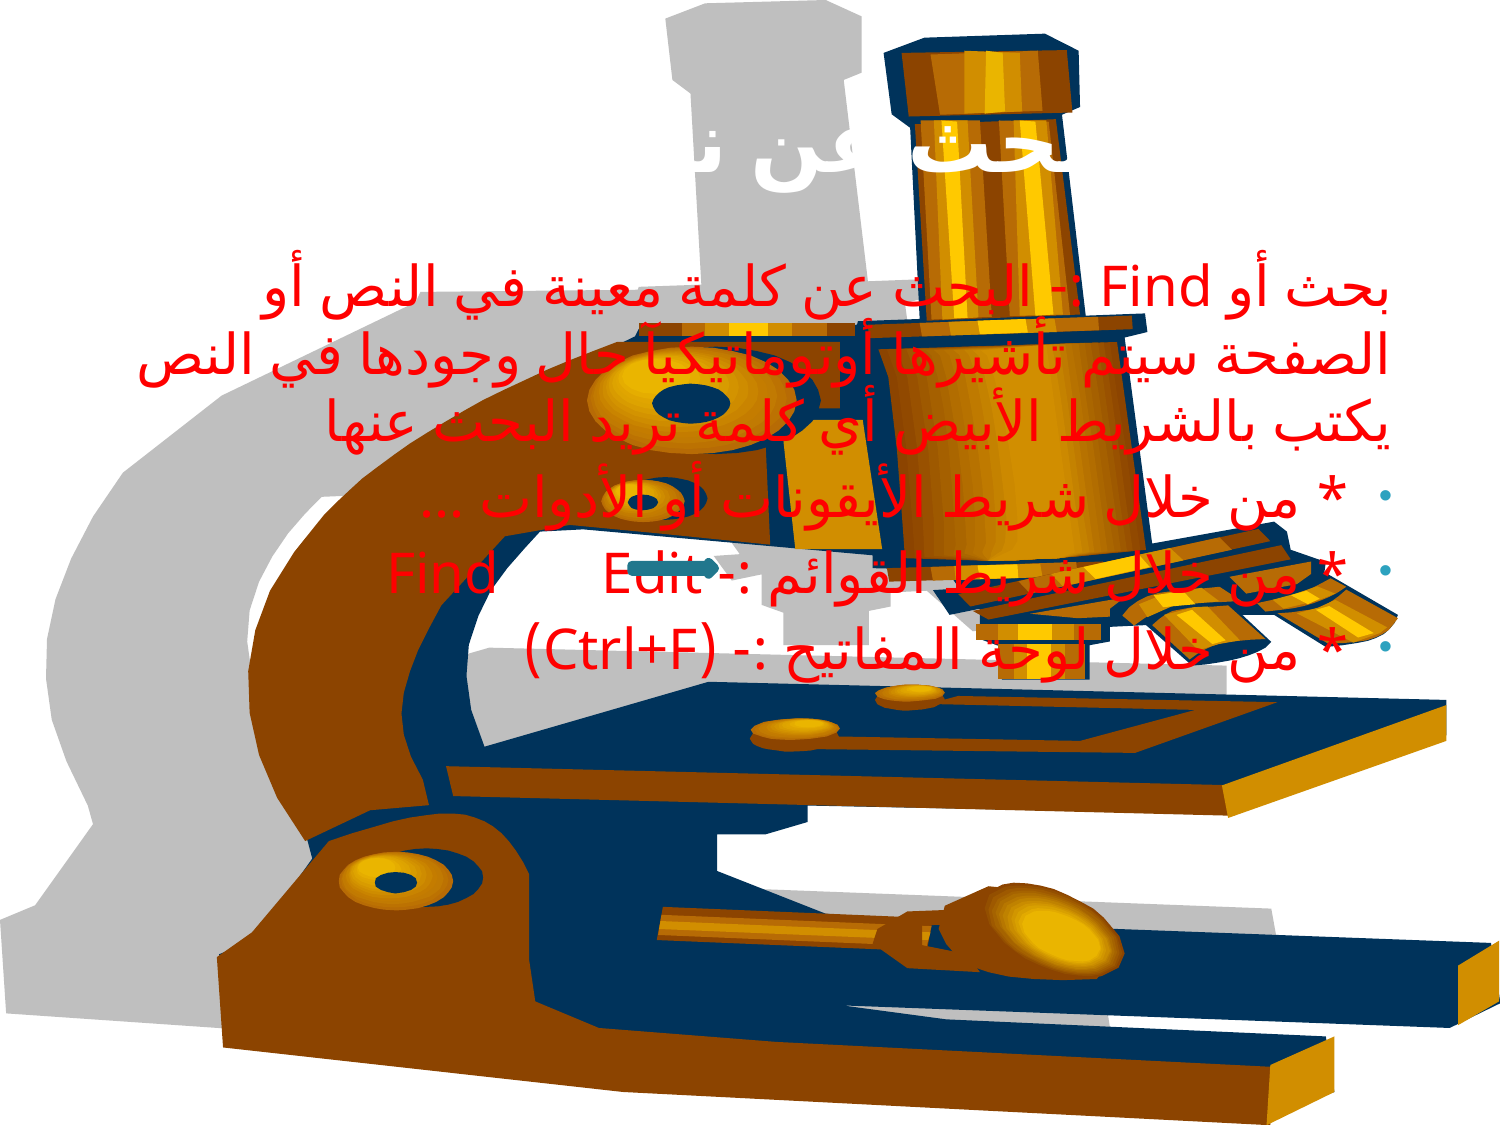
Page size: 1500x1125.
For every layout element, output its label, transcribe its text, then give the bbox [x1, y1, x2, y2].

list بحث أو Find :- البحث عن كلمة معينة في النص أو الصفحة سيتم تأشيرها أوتوماتيكيآ حال وجودها في النص يكتب بالشريط الأبيض أي كلمة تريد البحث عنها * من خلال شريط الأيقونات أو الأدوات ... * من خلال شريط القوائم :- Find Edit * من خلال لوحة المفاتيح :- (Ctrl+F) [75, 243, 1425, 986]
text_box [627, 557, 720, 579]
title البحث عن نص معين [75, 45, 1425, 233]
